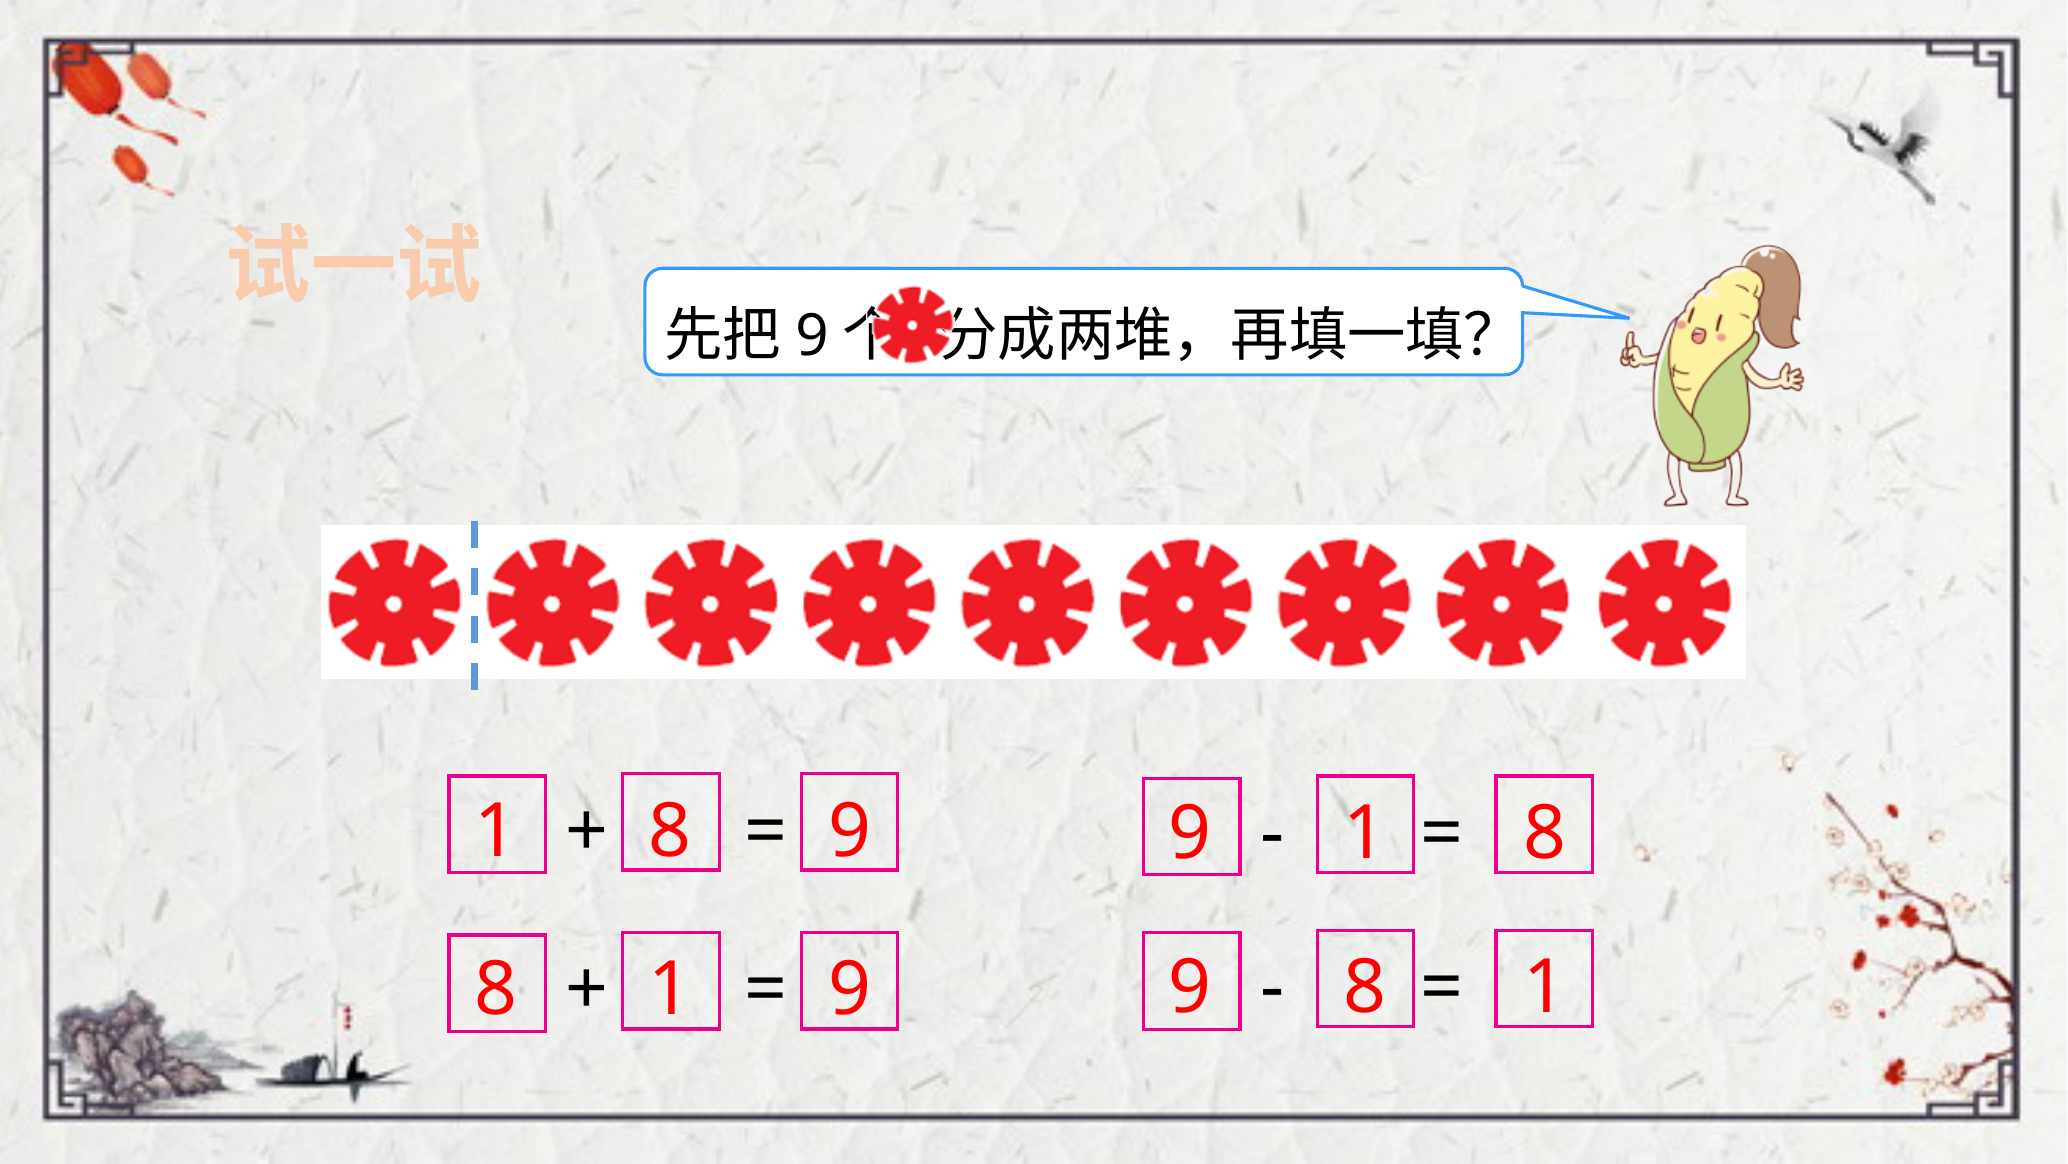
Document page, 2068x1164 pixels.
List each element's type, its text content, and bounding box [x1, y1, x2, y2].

text_box 试一试 [210, 202, 498, 320]
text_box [644, 241, 1821, 515]
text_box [1143, 930, 1608, 1037]
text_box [448, 932, 914, 1039]
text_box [448, 773, 914, 880]
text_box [1143, 775, 1608, 883]
picture [0, 0, 2068, 1164]
